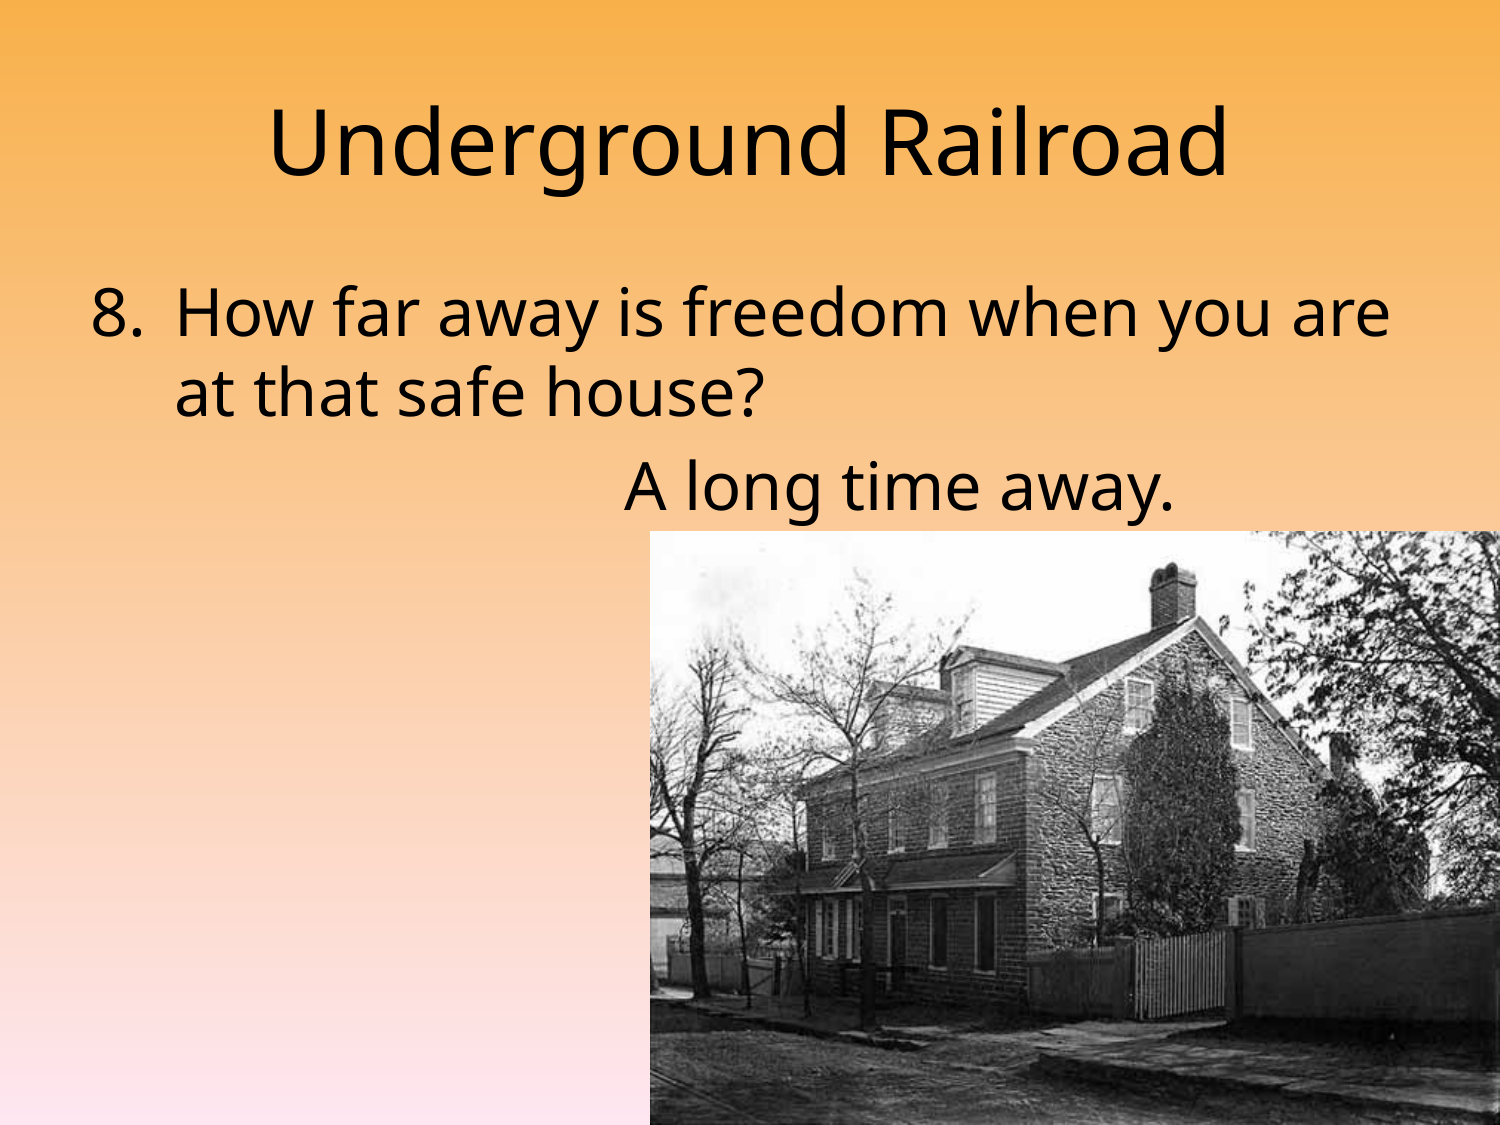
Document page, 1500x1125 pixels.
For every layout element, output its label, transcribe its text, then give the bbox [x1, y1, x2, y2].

title Underground Railroad [75, 45, 1425, 233]
list How far away is freedom when you are at that safe house? A long time away. [75, 262, 1425, 1005]
picture [649, 531, 1500, 1125]
